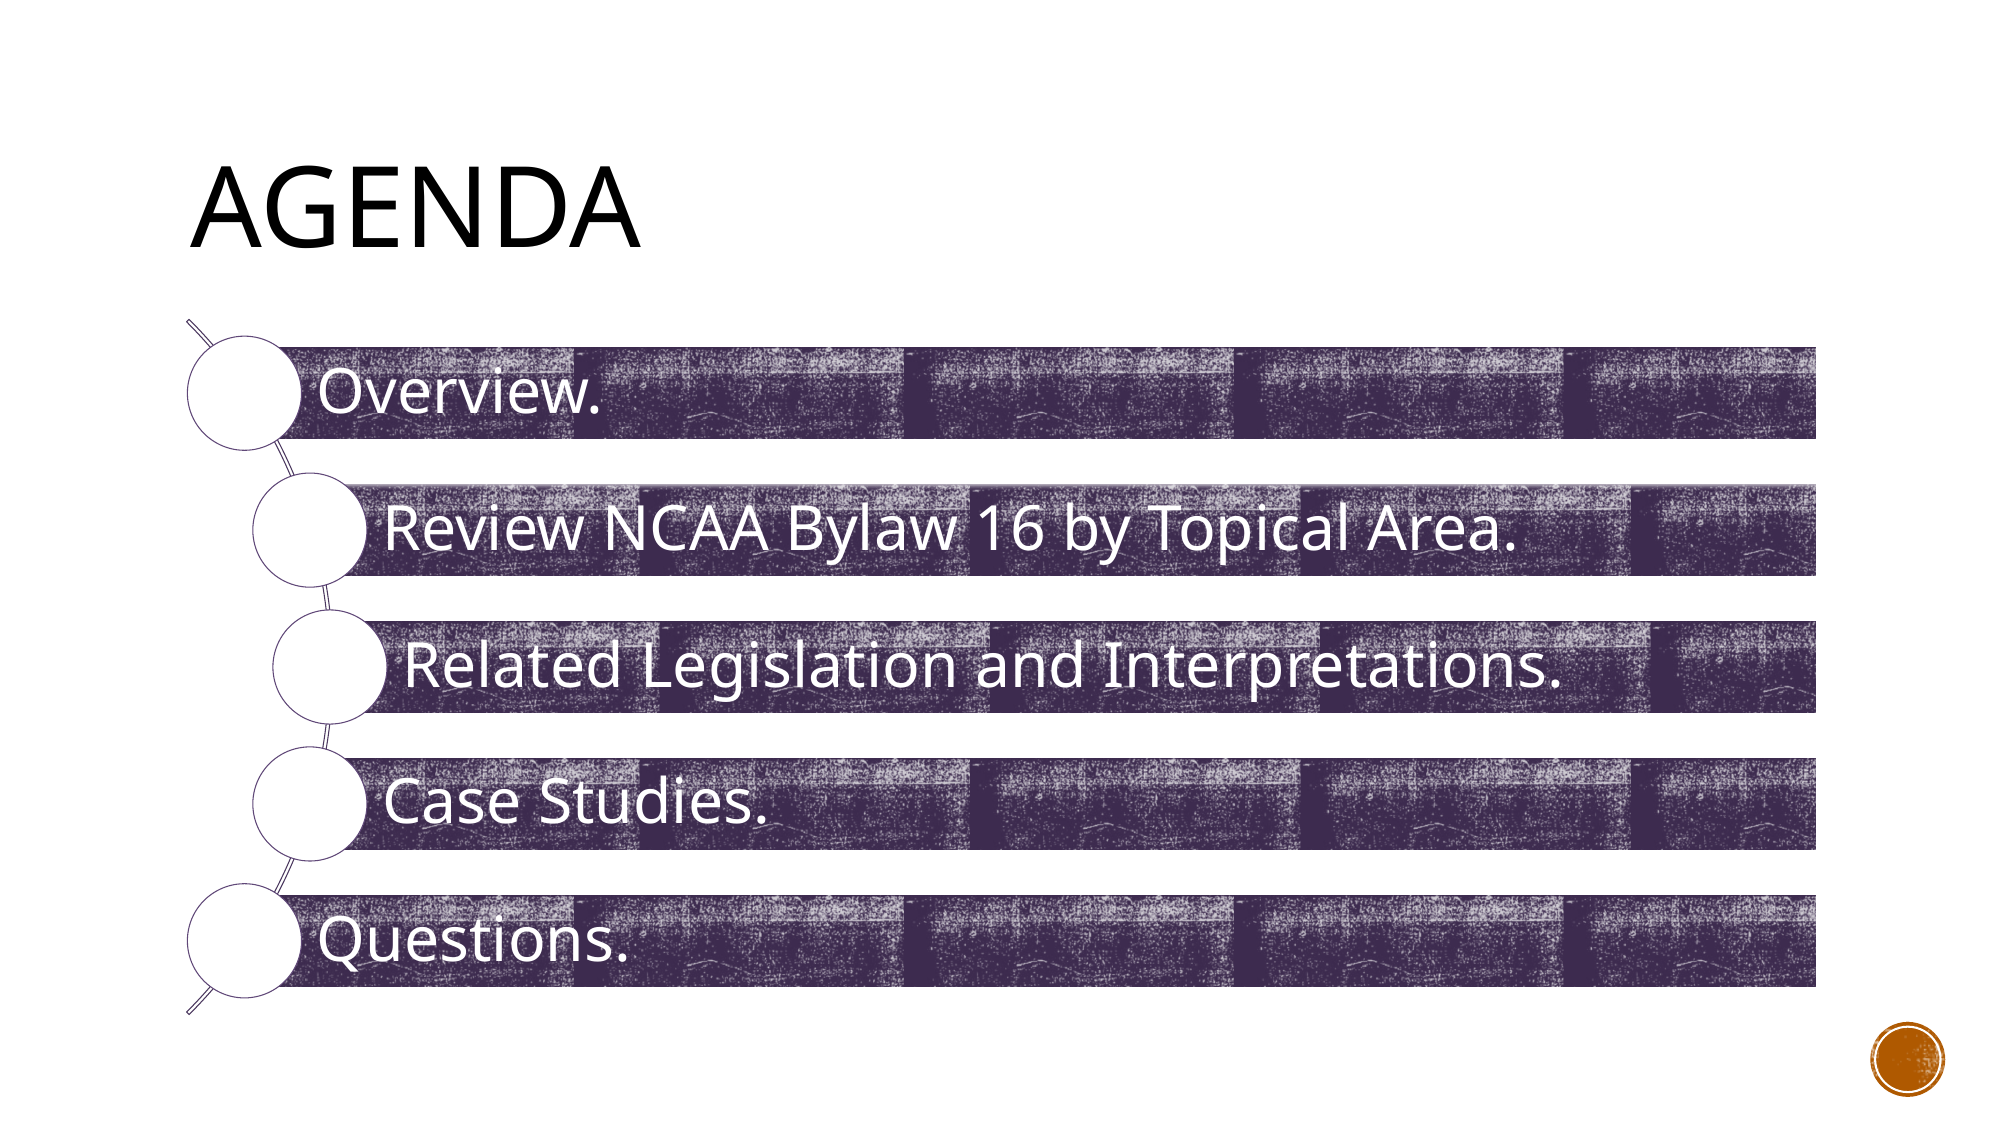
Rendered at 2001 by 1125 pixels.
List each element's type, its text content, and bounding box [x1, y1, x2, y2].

title Agenda [175, 79, 1826, 301]
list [175, 302, 1824, 1030]
